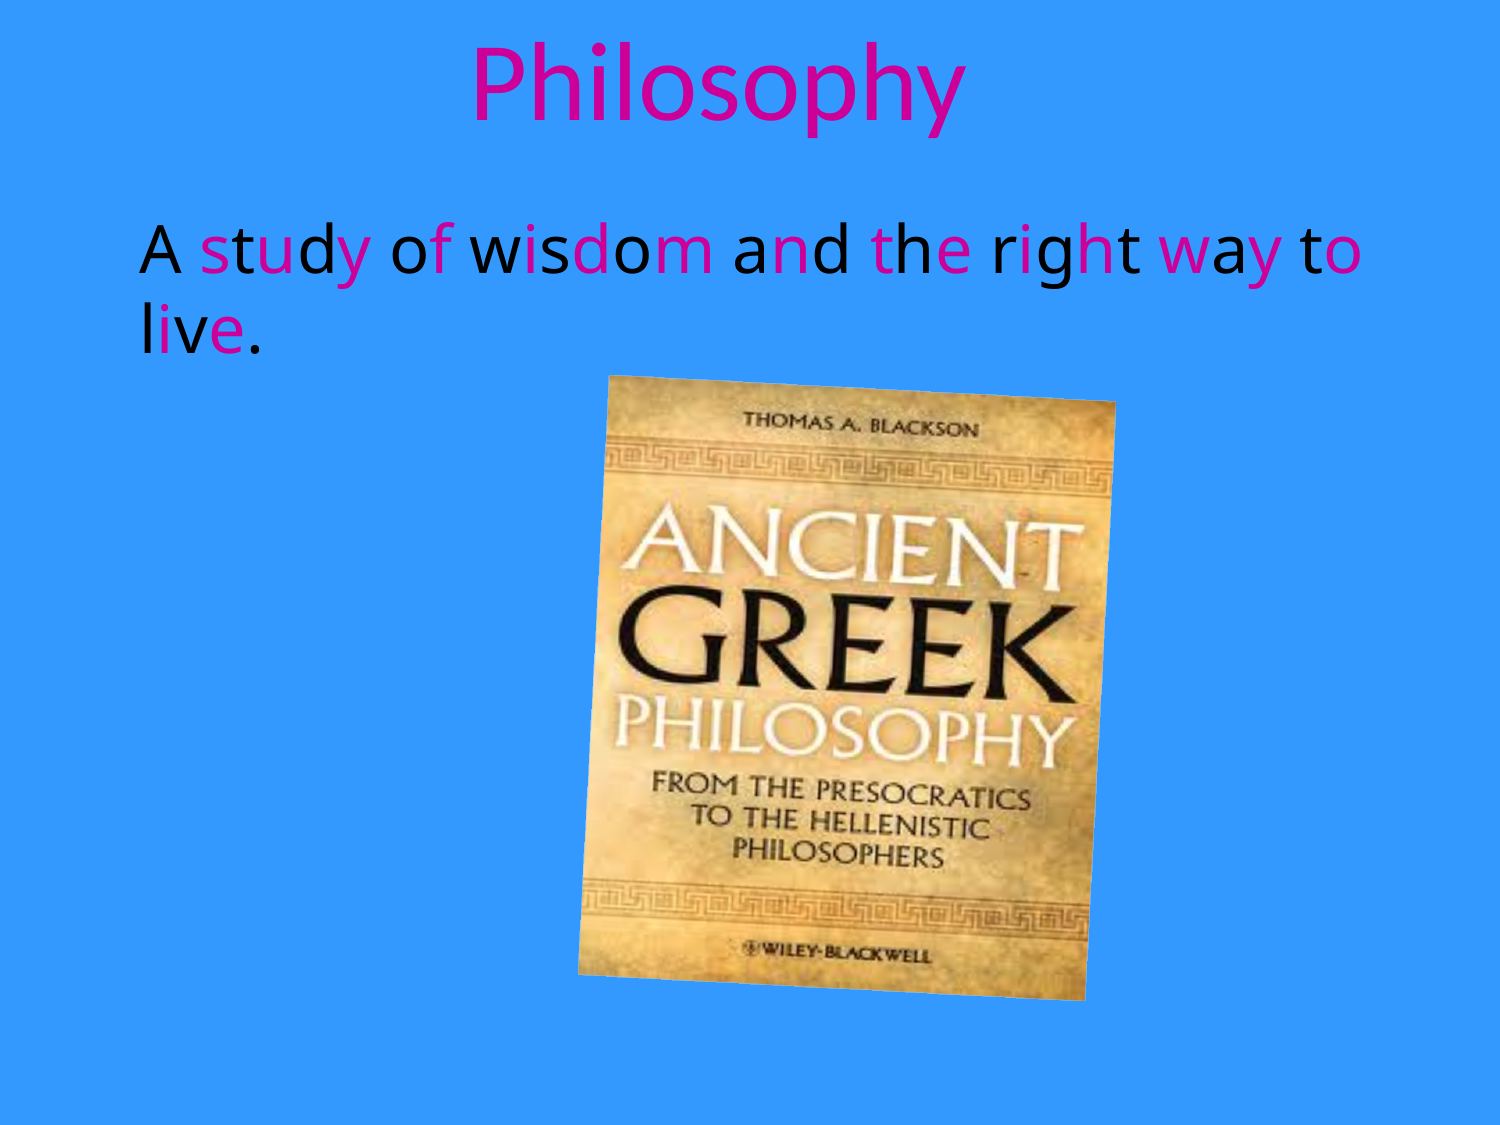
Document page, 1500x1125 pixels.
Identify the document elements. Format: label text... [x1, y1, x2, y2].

text_box A study of wisdom and the right way to live. [124, 199, 1400, 375]
title Philosophy [412, 0, 1026, 151]
picture [579, 376, 1115, 1000]
